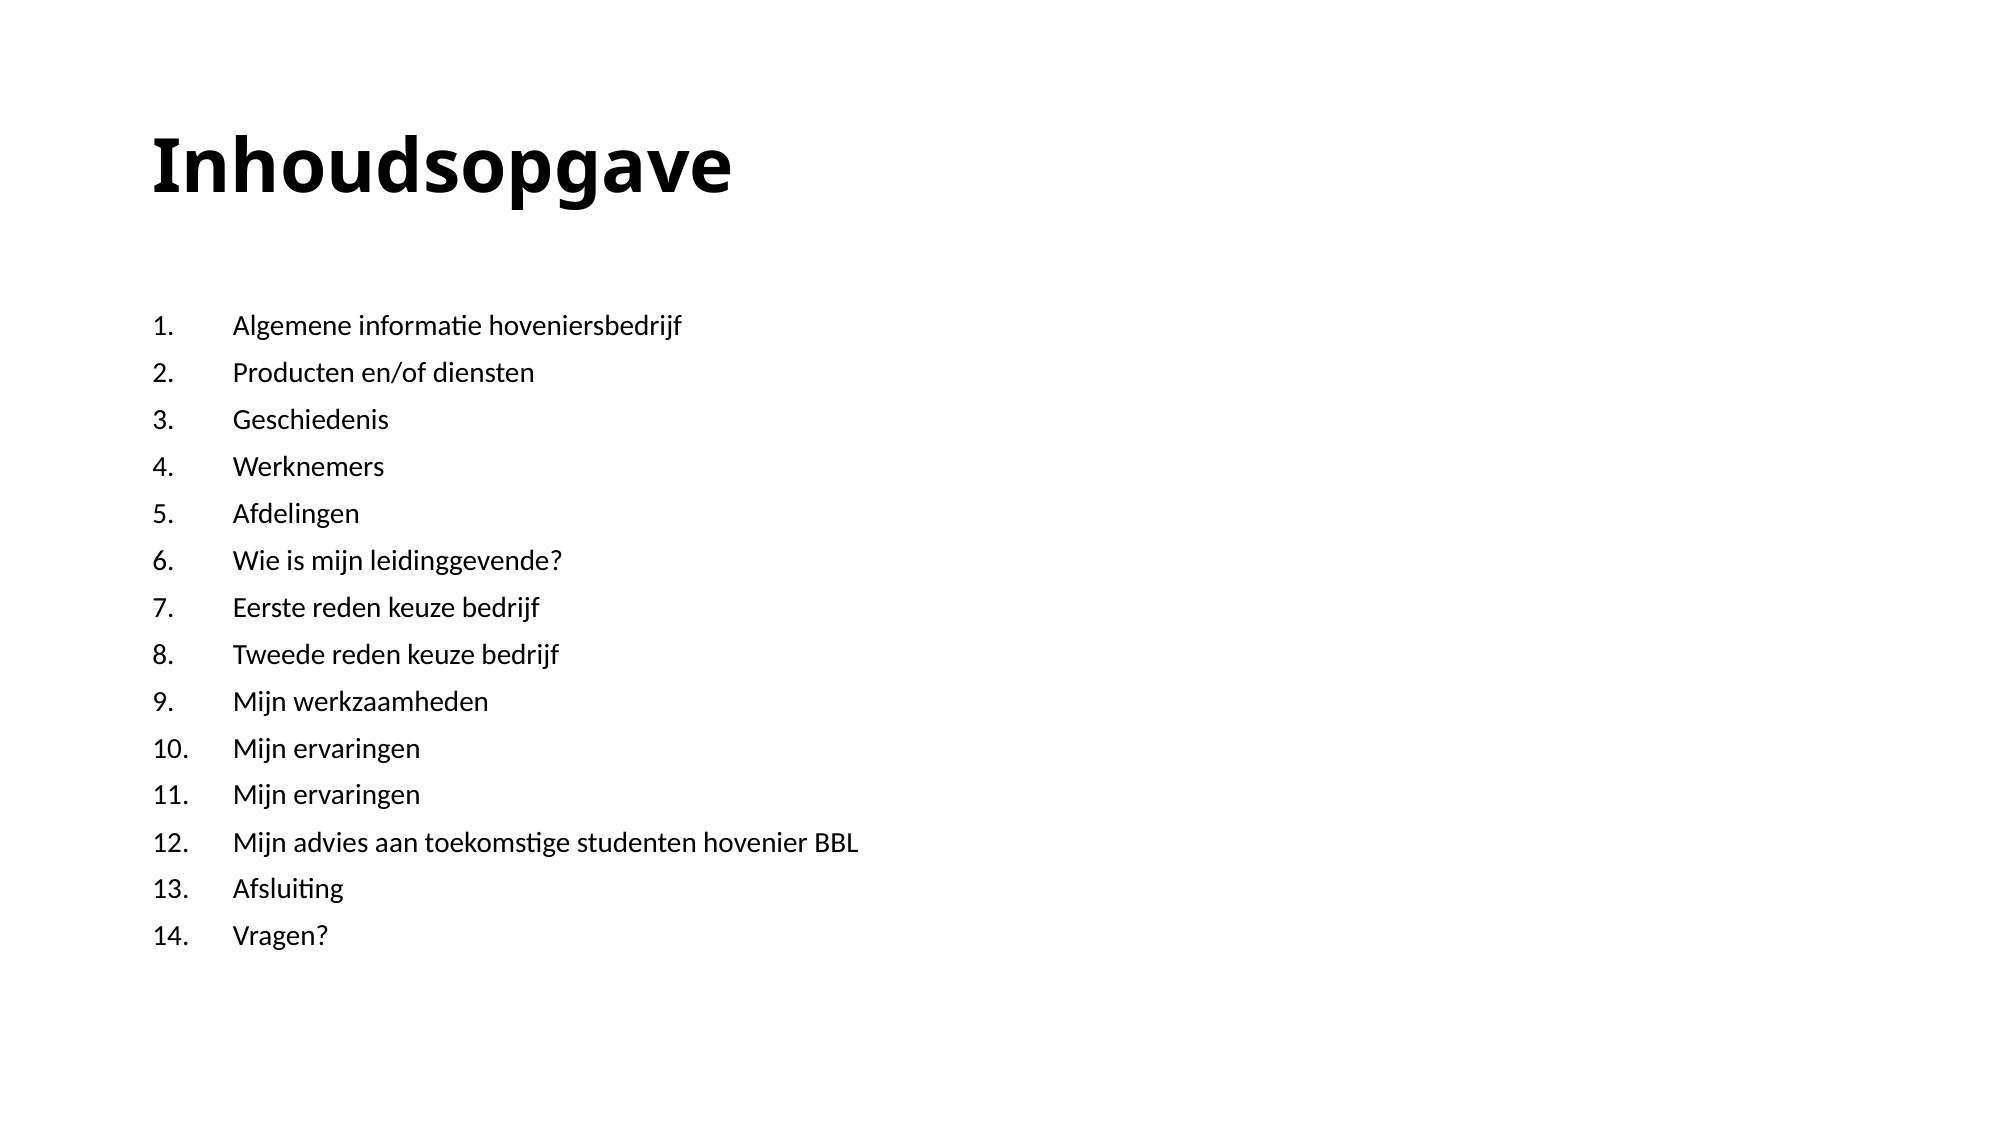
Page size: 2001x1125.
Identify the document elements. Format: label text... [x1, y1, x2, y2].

title Inhoudsopgave [137, 59, 1863, 252]
list Algemene informatie hoveniersbedrijf Producten en/of diensten Geschiedenis Werknemers Afdelingen Wie is mijn leidinggevende? Eerste reden keuze bedrijf Tweede reden keuze bedrijf Mijn werkzaamheden Mijn ervaringen Mijn ervaringen Mijn advies aan toekomstige studenten hovenier BBL Afsluiting Vragen? [137, 252, 1863, 967]
